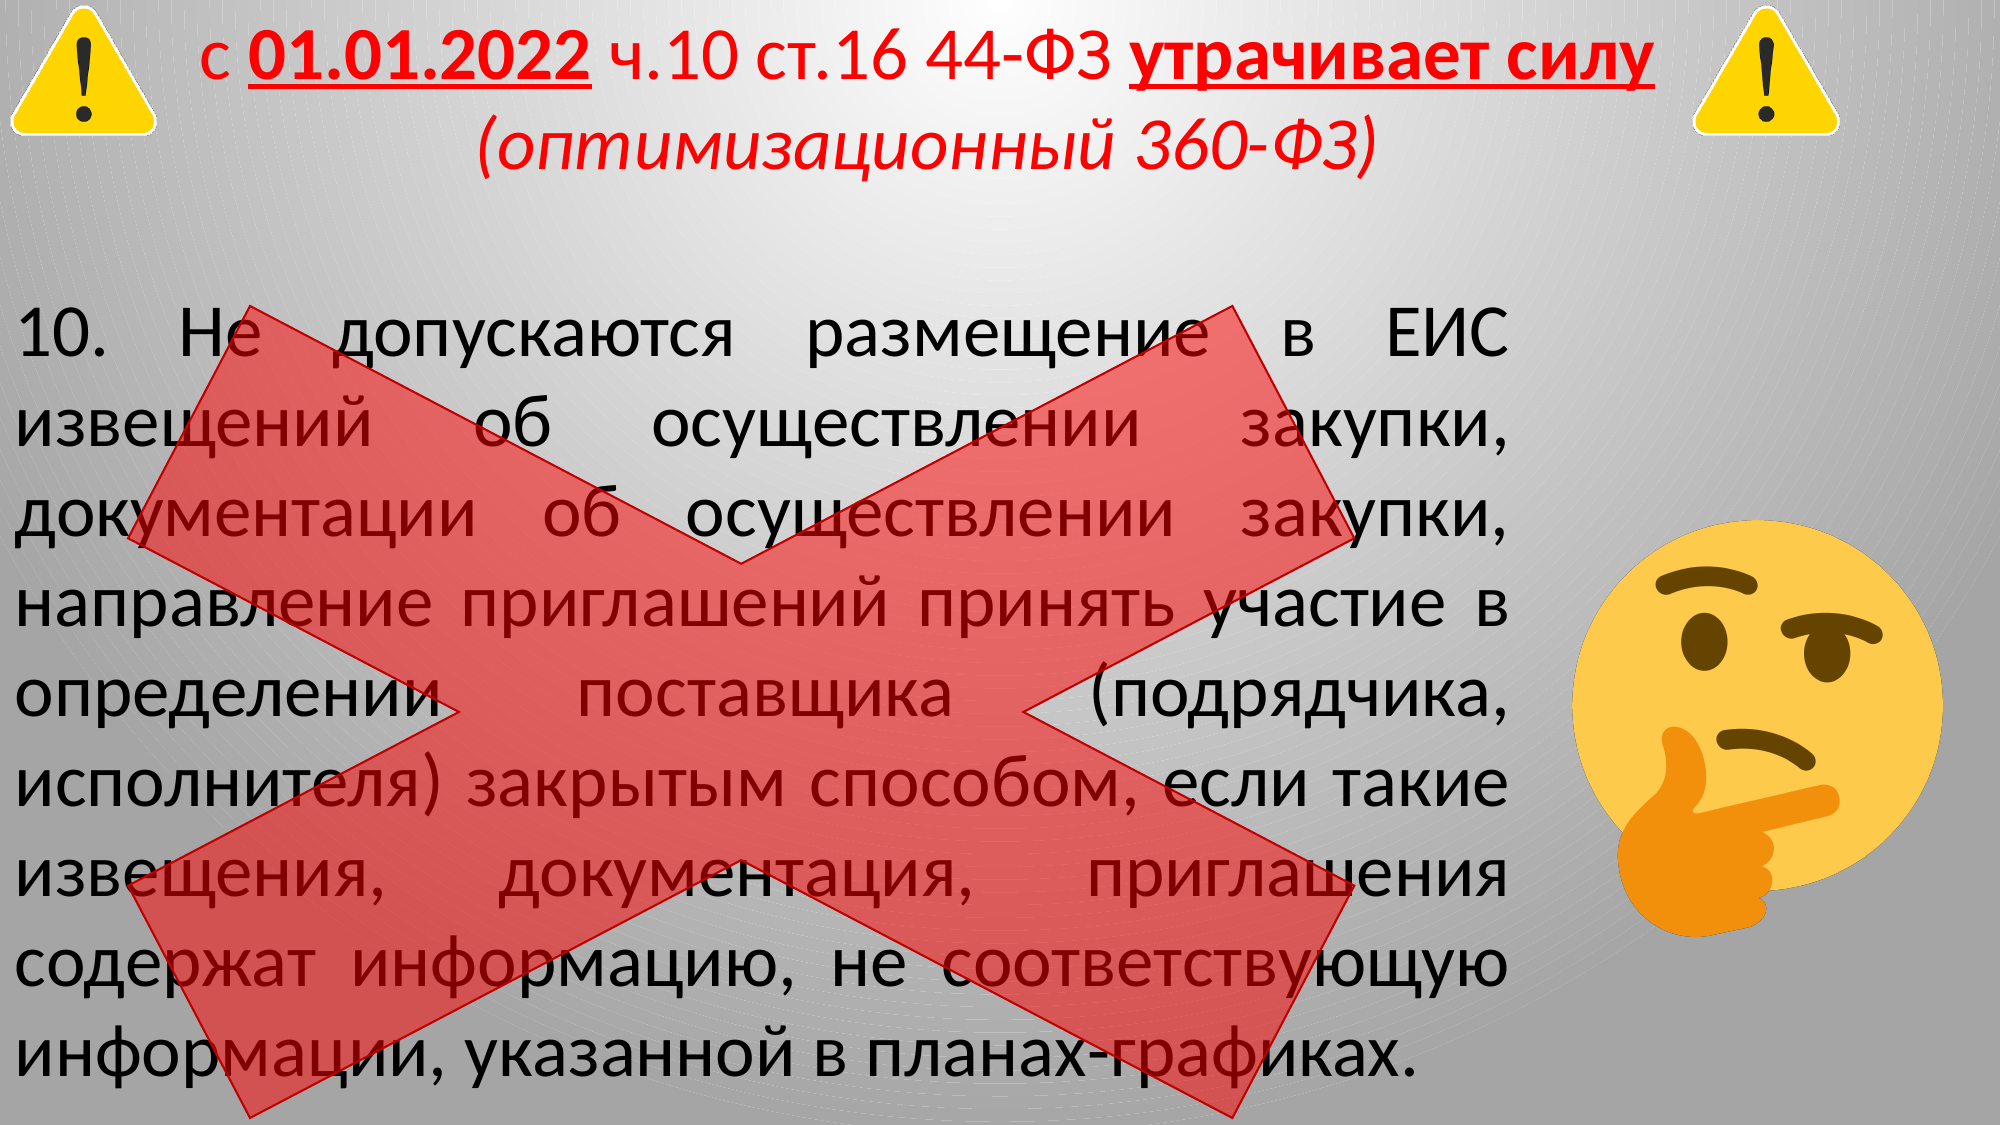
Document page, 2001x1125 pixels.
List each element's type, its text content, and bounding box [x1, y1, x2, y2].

text_box с 01.01.2022 ч.10 ст.16 44-ФЗ утрачивает силу (оптимизационный 360-ФЗ) [169, 0, 1686, 189]
picture [1572, 520, 1943, 937]
text_box [126, 304, 1356, 1120]
text_box 10. Не допускаются размещение в ЕИС извещений об осуществлении закупки, документации об осуществлении закупки, направление приглашений принять участие в определении поставщика (подрядчика, исполнителя) закрытым способом, если такие извещения, документация, приглашения содержат информацию, не соответствующую информации, указанной в планах-графиках. [0, 247, 1527, 1125]
picture [10, 5, 157, 136]
picture [1692, 5, 1840, 136]
